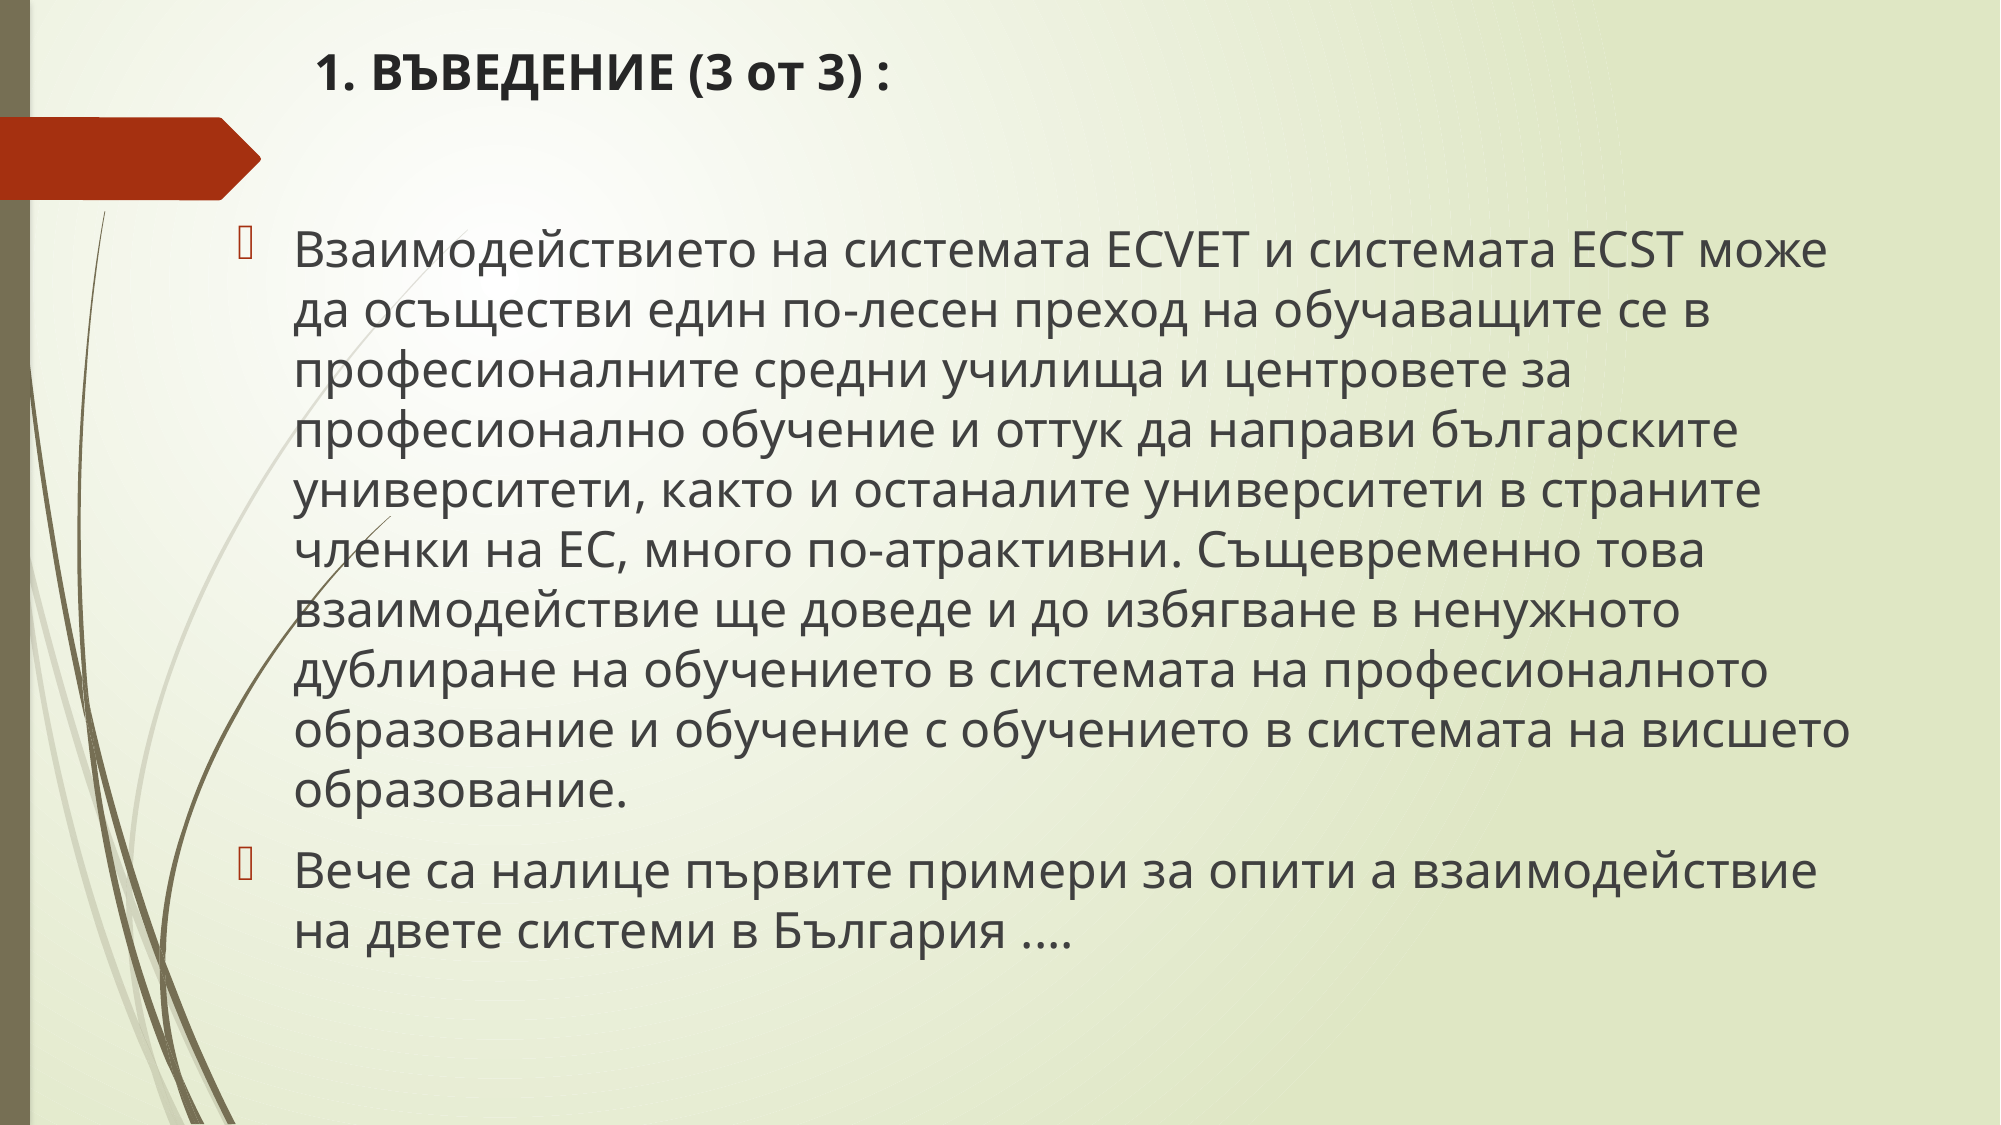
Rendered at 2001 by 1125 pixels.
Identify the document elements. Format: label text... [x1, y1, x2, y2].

list Взаимодействието на системата ECVET и системата ECST може да осъществи един по-лесен преход на обучаващите се в професионалните средни училища и центровете за професионално обучение и оттук да направи българските университети, както и останалите университети в страните членки на ЕС, много по-атрактивни. Същевременно това взаимодействие ще доведе и до избягване в ненужното дублиране на обучението в системата на професионалното образование и обучение с обучението в системата на висшето образование. Вече са налице първите примери за опити а взаимодействие на двете системи в България .... [221, 210, 1888, 1104]
title 1. ВЪВЕДЕНИЕ (3 от 3) : [299, 33, 1762, 123]
